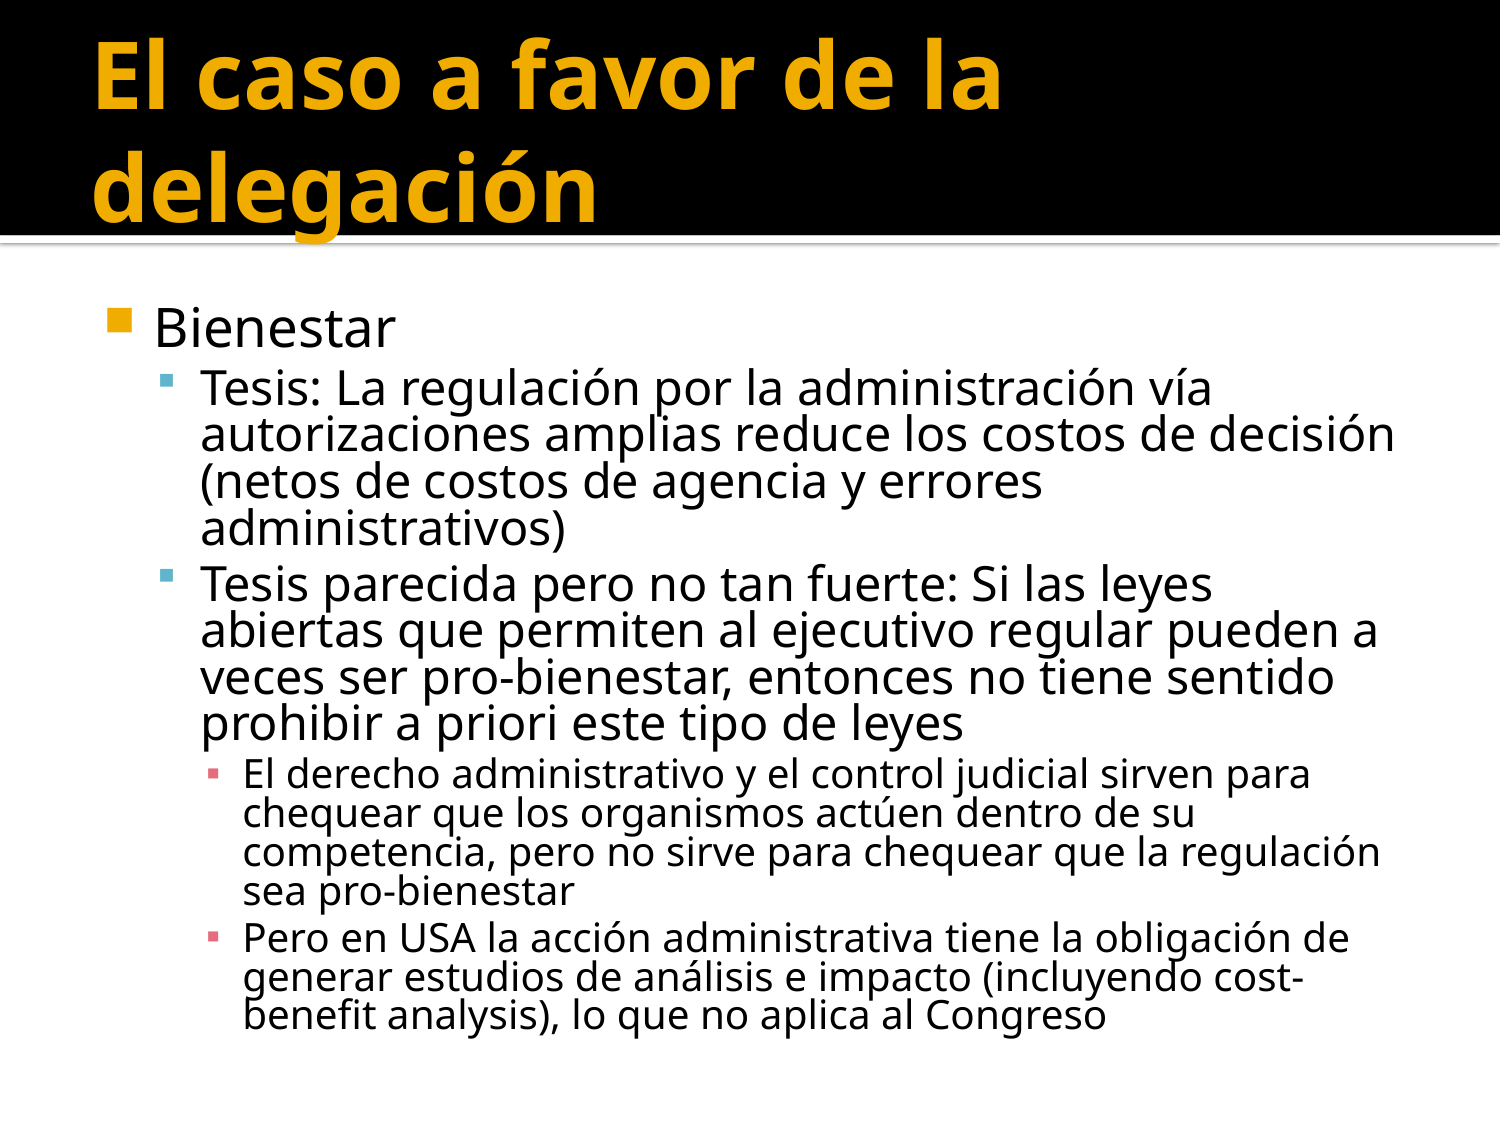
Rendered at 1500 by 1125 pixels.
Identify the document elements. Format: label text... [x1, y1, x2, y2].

list Bienestar Tesis: La regulación por la administración vía autorizaciones amplias reduce los costos de decisión (netos de costos de agencia y errores administrativos) Tesis parecida pero no tan fuerte: Si las leyes abiertas que permiten al ejecutivo regular pueden a veces ser pro-bienestar, entonces no tiene sentido prohibir a priori este tipo de leyes El derecho administrativo y el control judicial sirven para chequear que los organismos actúen dentro de su competencia, pero no sirve para chequear que la regulación sea pro-bienestar Pero en USA la acción administrativa tiene la obligación de generar estudios de análisis e impacto (incluyendo cost-benefit analysis), lo que no aplica al Congreso [74, 290, 1426, 1051]
title El caso a favor de la delegación [75, 25, 1425, 231]
